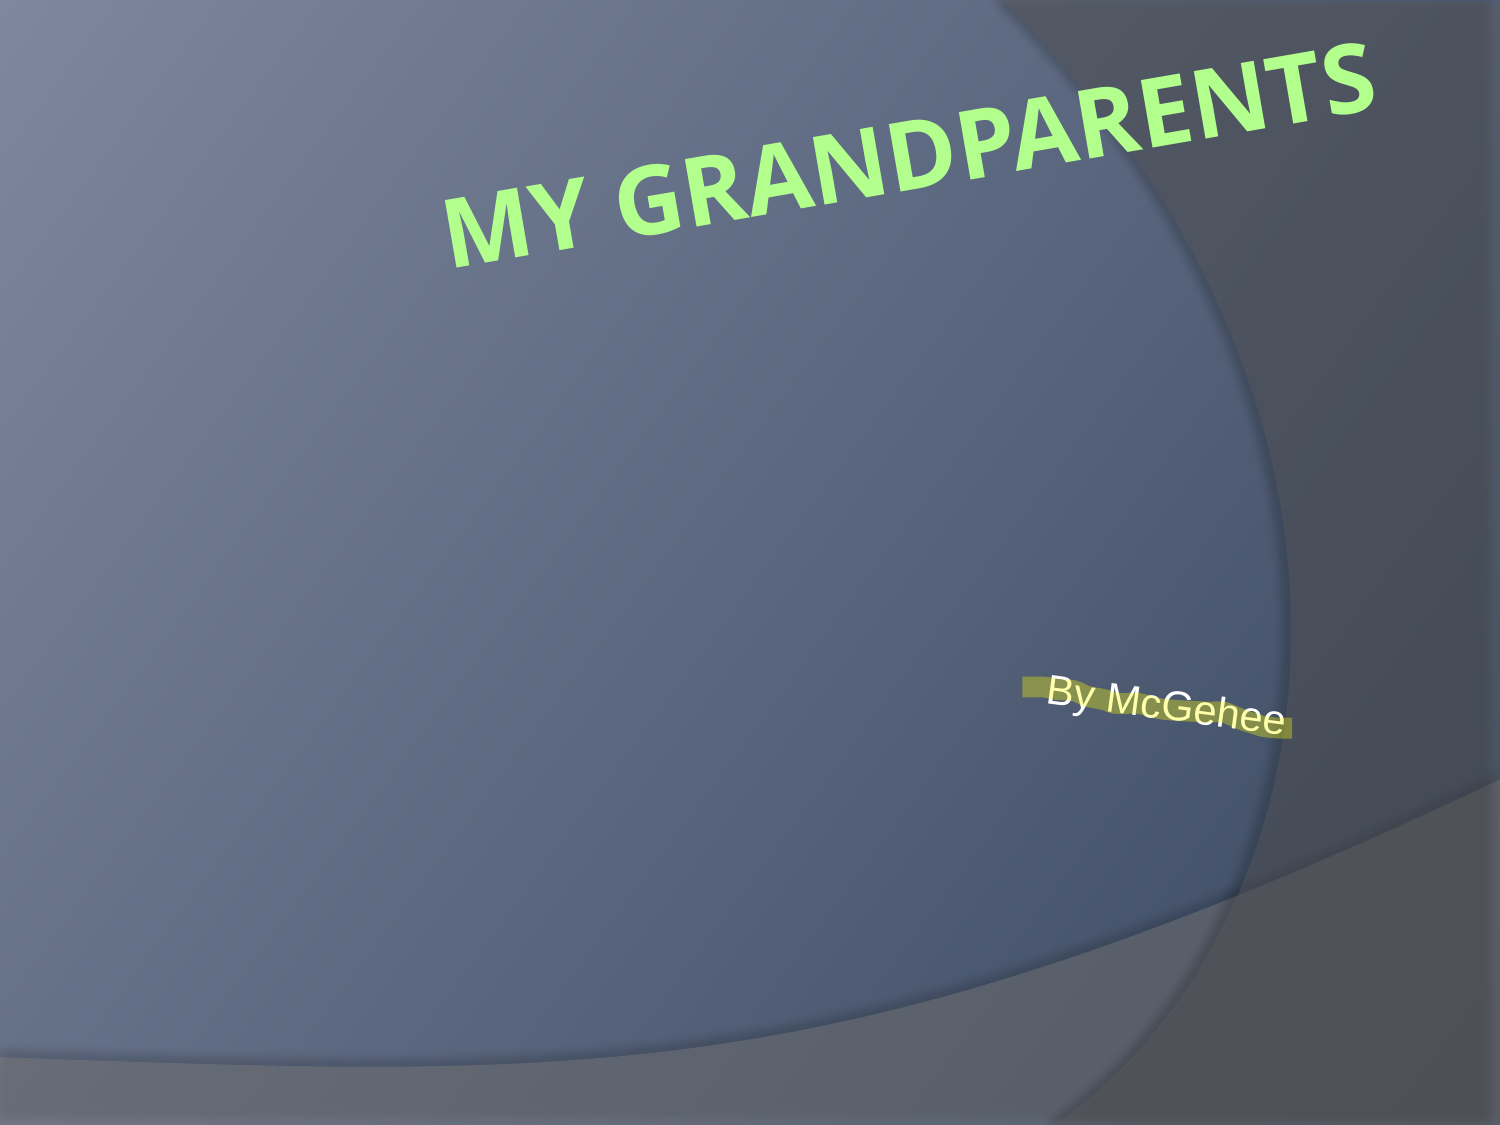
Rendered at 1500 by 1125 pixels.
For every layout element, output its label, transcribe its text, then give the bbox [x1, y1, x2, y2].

subtitle By McGehee [250, 324, 1329, 746]
title My Grandparents [114, 5, 1411, 458]
